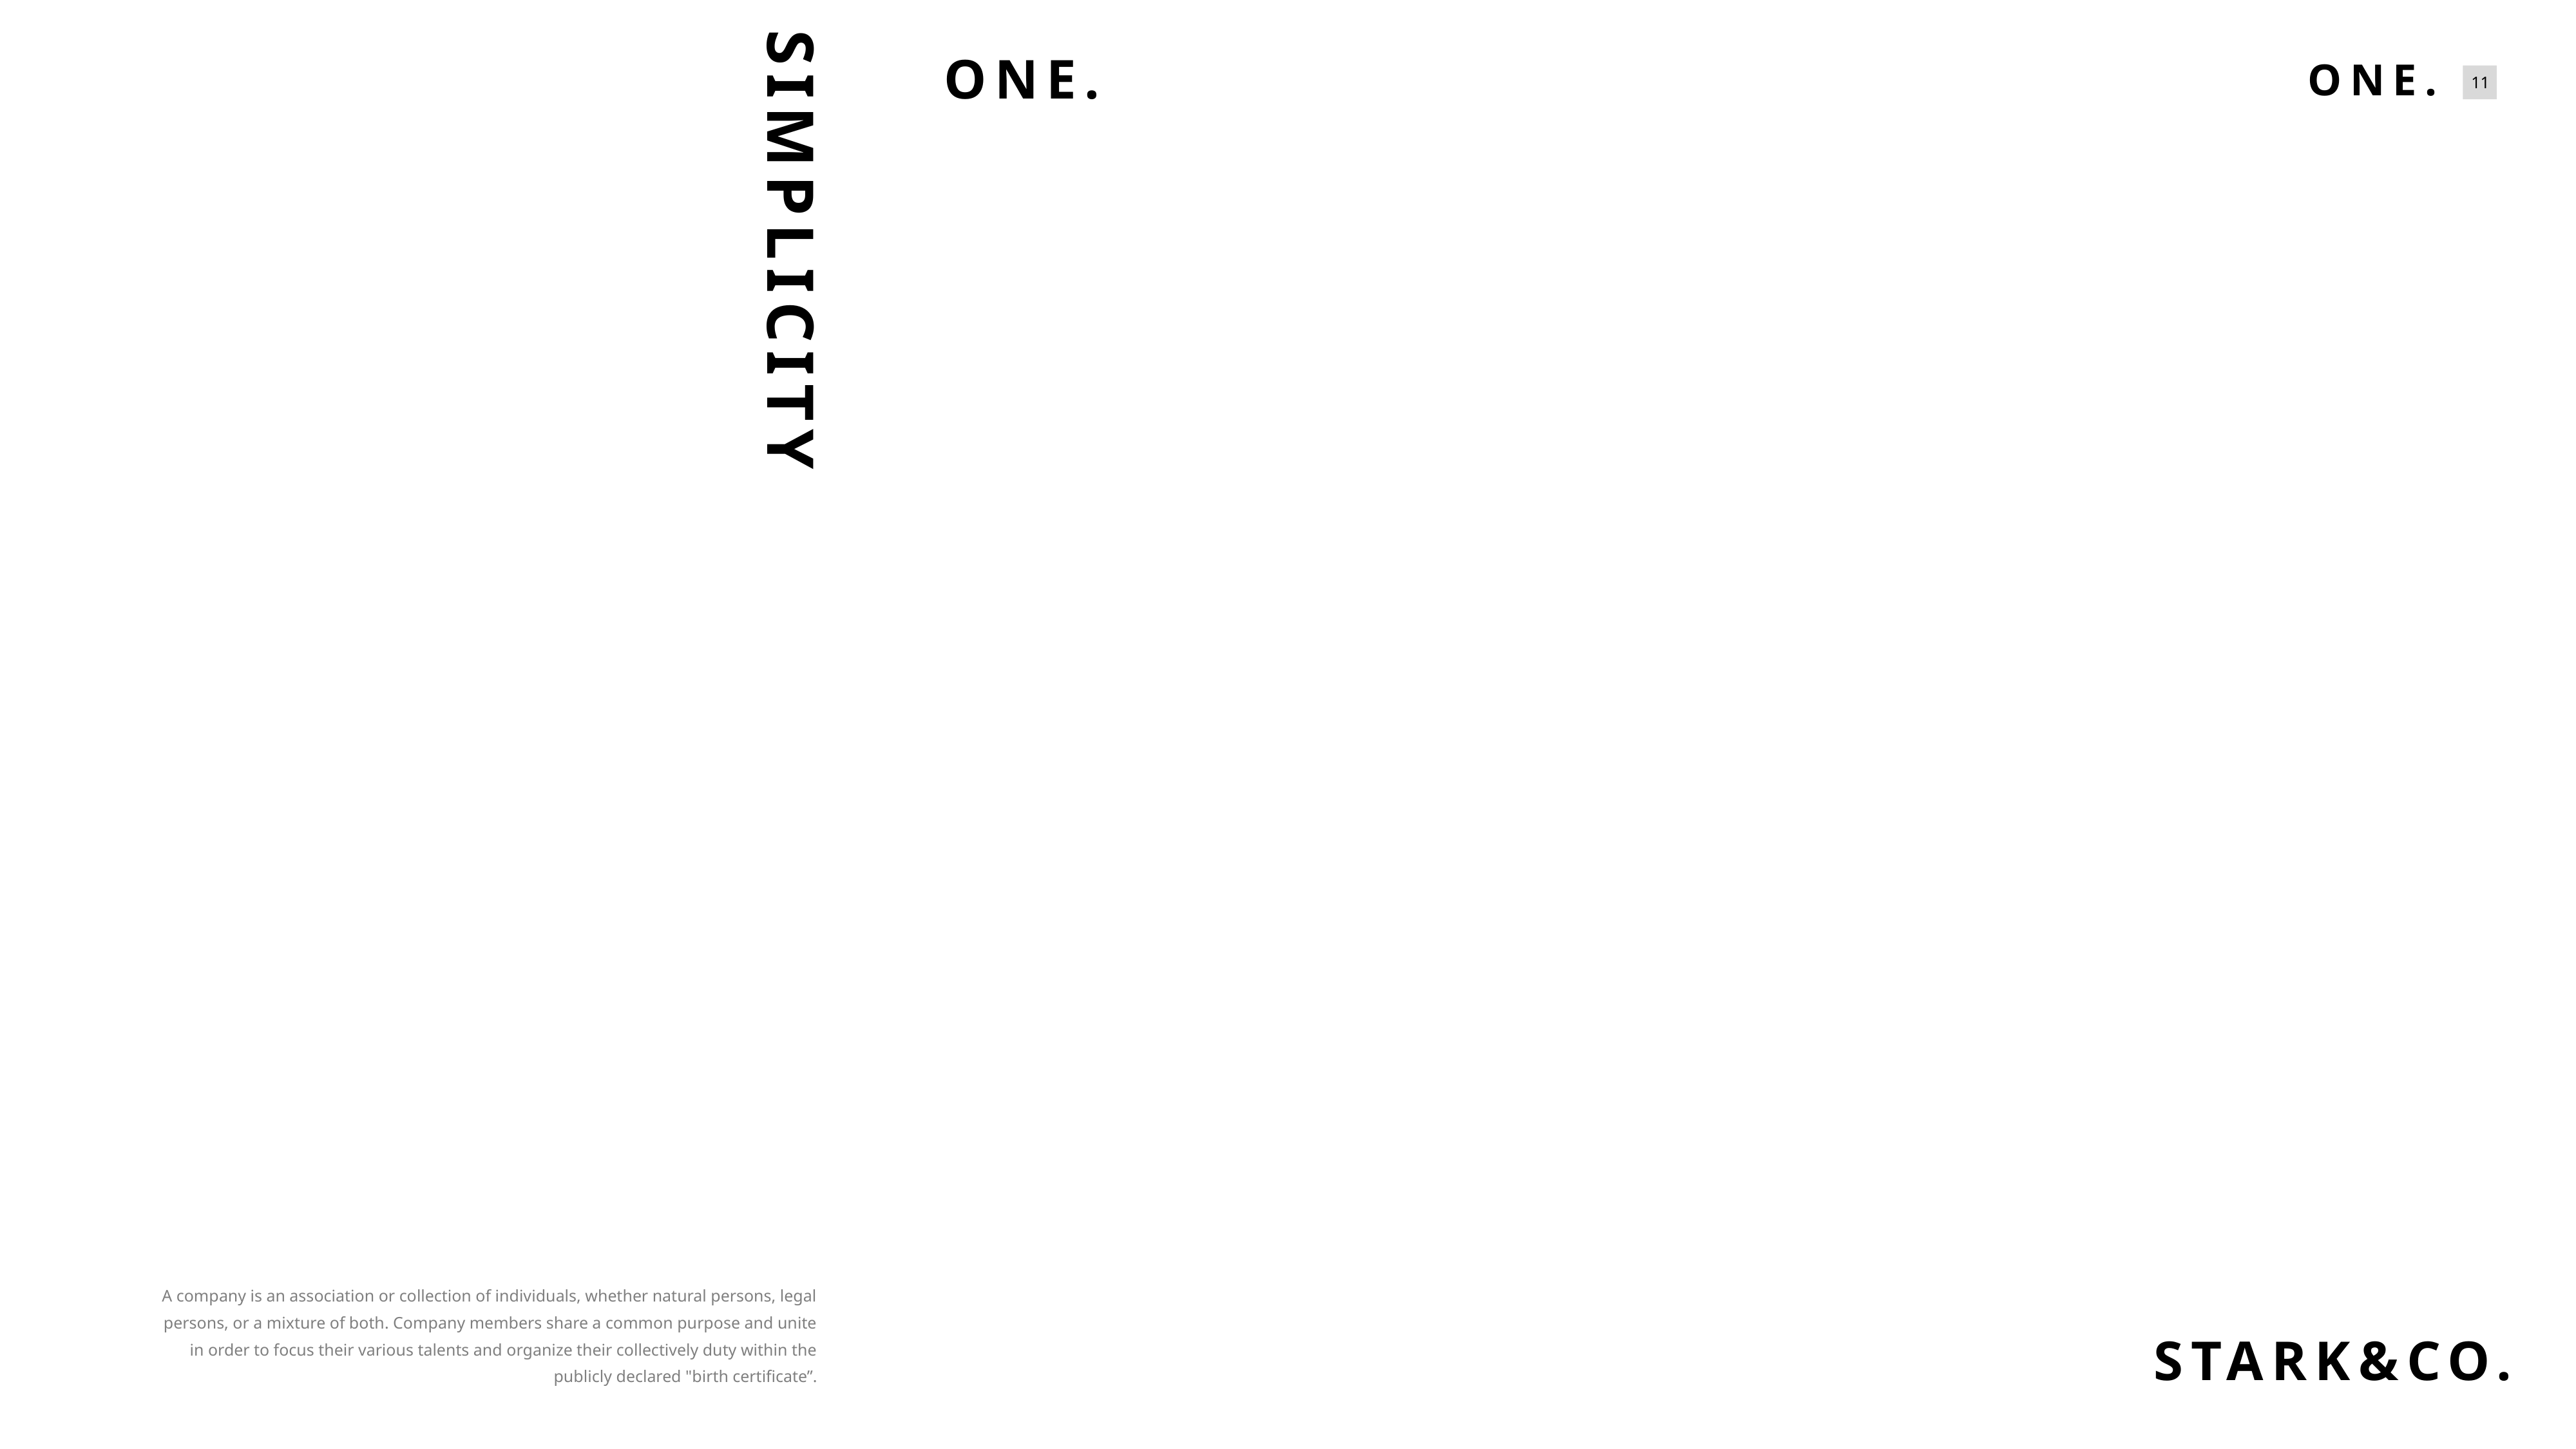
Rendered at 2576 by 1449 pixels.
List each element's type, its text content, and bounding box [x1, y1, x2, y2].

picture [869, 0, 2576, 1449]
text_box SIMPLICITY [750, 20, 837, 956]
text_box A company is an association or collection of individuals, whether natural persons, legal persons, or a mixture of both. Company members share a common purpose and unite in order to focus their various talents and organize their collectively duty within the publicly declared "birth certificate”. [133, 1268, 837, 1396]
